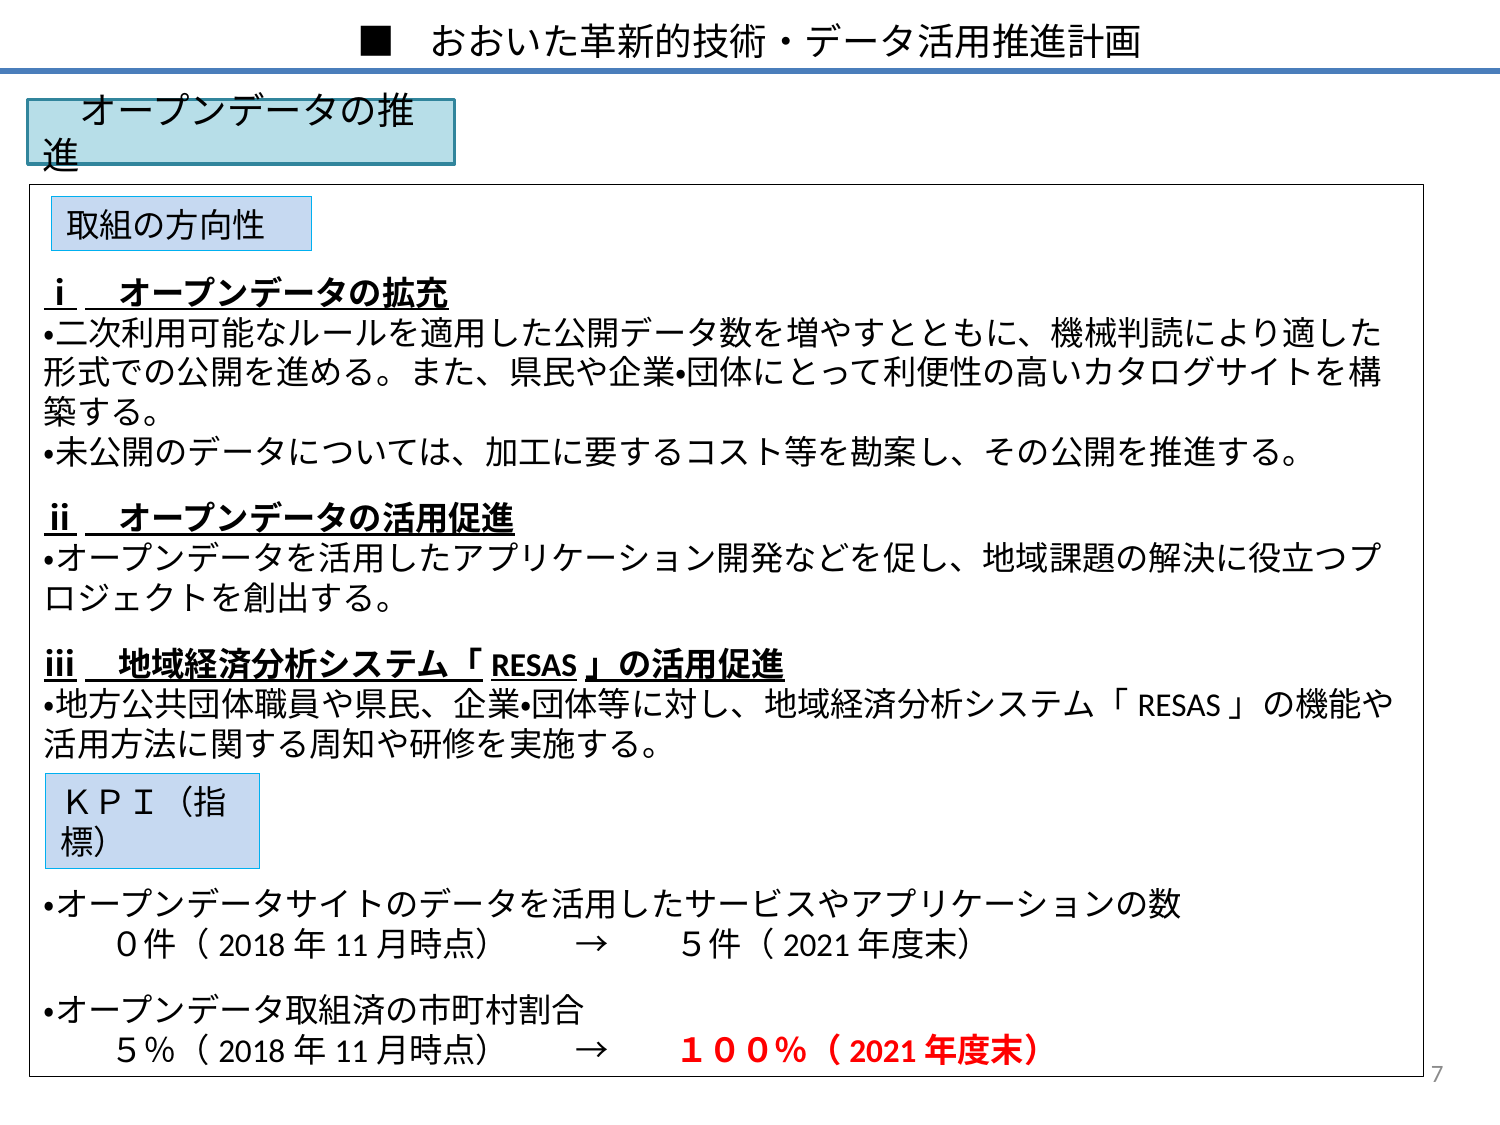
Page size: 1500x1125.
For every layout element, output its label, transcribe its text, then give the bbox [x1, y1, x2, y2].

text_box ＫＰＩ（指標） [45, 773, 260, 869]
text_box オープンデータの推進 [25, 97, 457, 166]
text_box ■ おおいた革新的技術・データ活用推進計画 [342, 10, 1158, 68]
text_box 取組の方向性 [51, 196, 312, 251]
slide_number 7 [1108, 1042, 1459, 1103]
text_box ⅰ オープンデータの拡充 ・二次利用可能なルールを適用した公開データ数を増やすとともに、機械判読により適した形式での公開を進める。また、県民や企業・団体にとって利便性の高いカタログサイトを構築する。 ・未公開のデータについては、加工に要するコスト等を勘案し、その公開を推進する。 ⅱ オープンデータの活用促進 ・オープンデータを活用したアプリケーション開発などを促し、地域課題の解決に役立つプロジェクトを創出する。 ⅲ 地域経済分析システム「RESAS」の活用促進 ・地方公共団体職員や県民、企業・団体等に対し、地域経済分析システム「RESAS」の機能や活用方法に関する周知や研修を実施する。 ・オープンデータサイトのデータを活用したサービスやアプリケーションの数 ０件（2018年11月時点） → ５件（2021年度末） ・オープンデータ取組済の市町村割合 ５％（2018年11月時点） → １００％（2021年度末） [29, 184, 1423, 1077]
